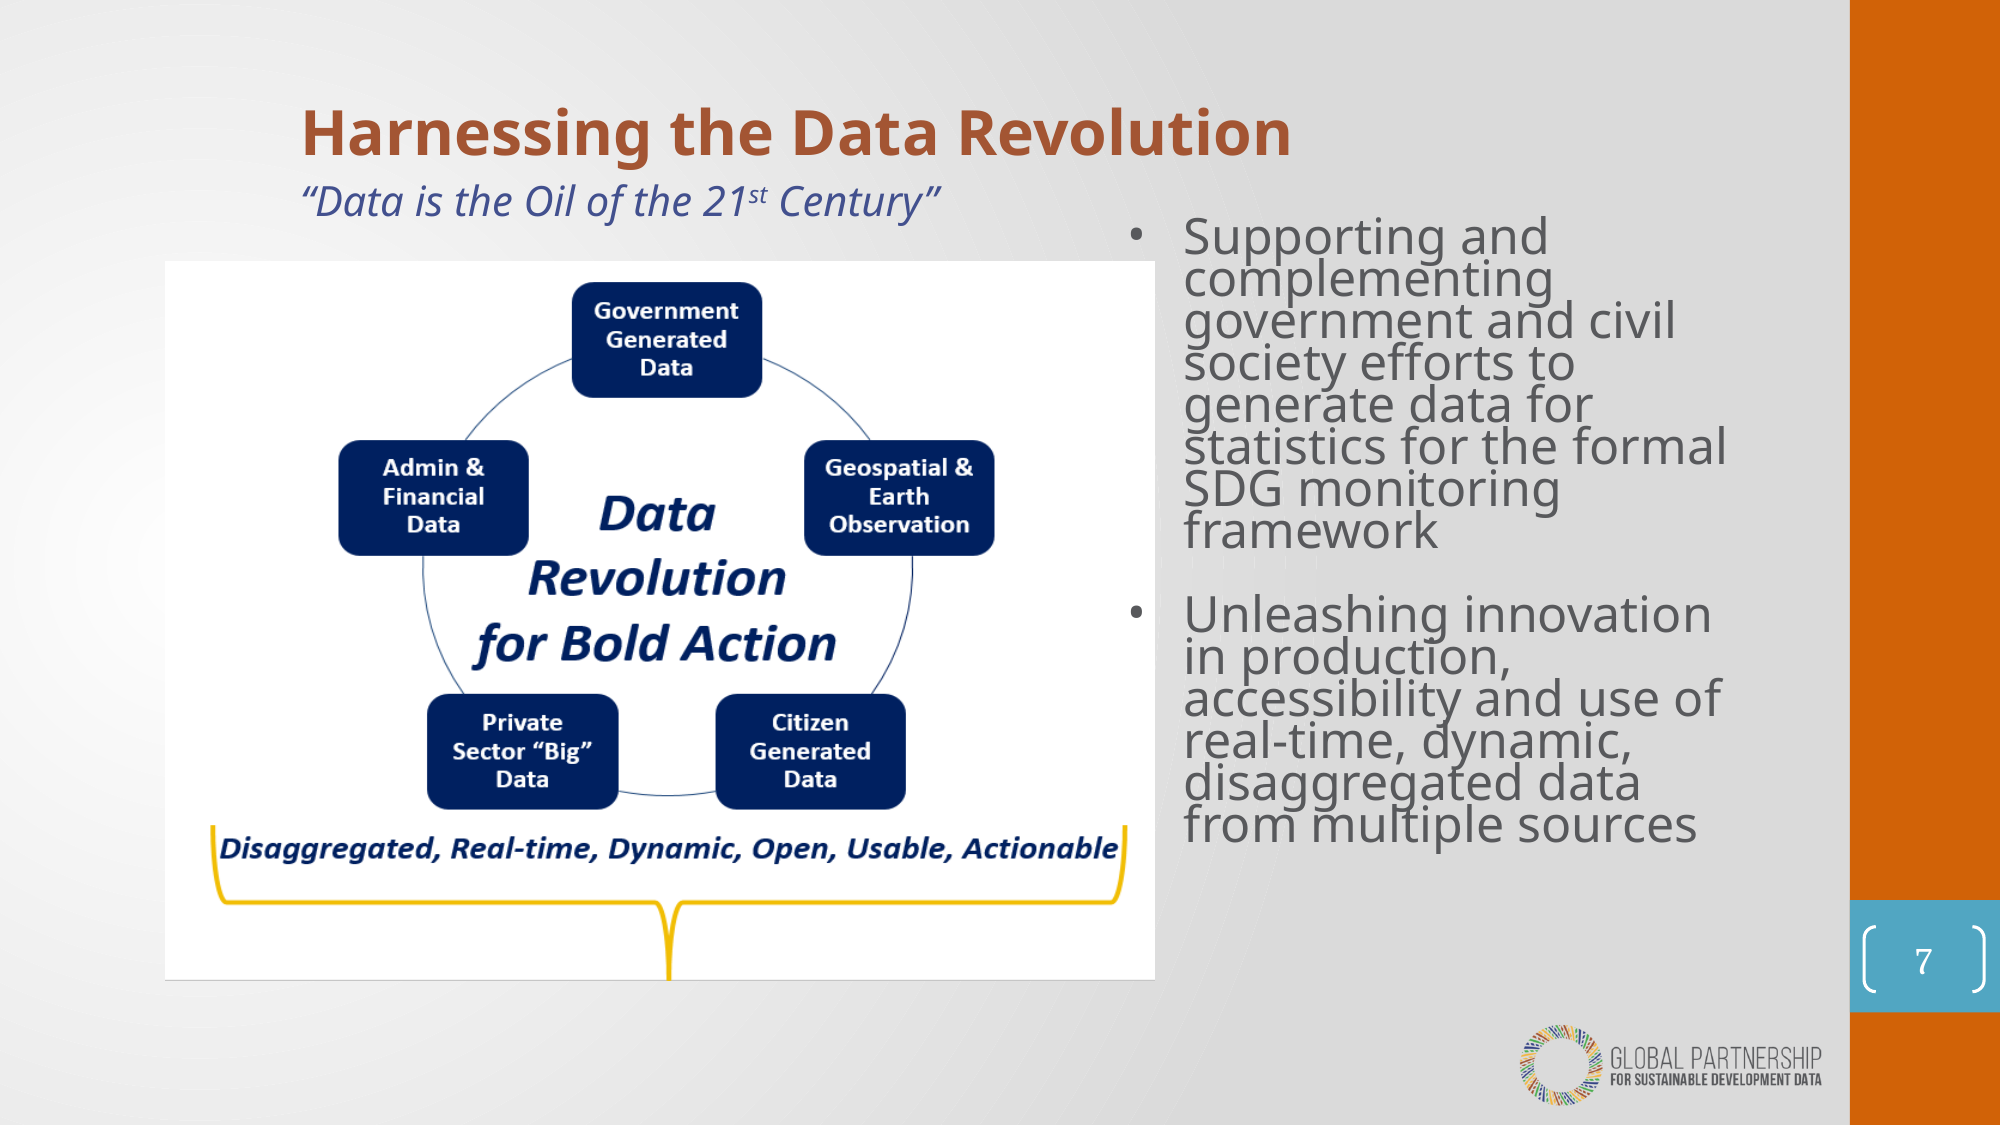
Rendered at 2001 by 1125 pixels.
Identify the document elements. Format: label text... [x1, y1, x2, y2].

text_box “Data is the Oil of the 21st Century” [285, 166, 1521, 228]
text_box Harnessing the Data Revolution [285, 82, 1584, 179]
picture [1518, 1023, 1823, 1107]
text_box 7 [1864, 926, 1985, 992]
list Supporting and complementing government and civil society efforts to generate data for statistics for the formal SDG monitoring framework Unleashing innovation in production, accessibility and use of real-time, dynamic, disaggregated data from multiple sources [1093, 213, 1747, 933]
picture [164, 261, 1156, 982]
